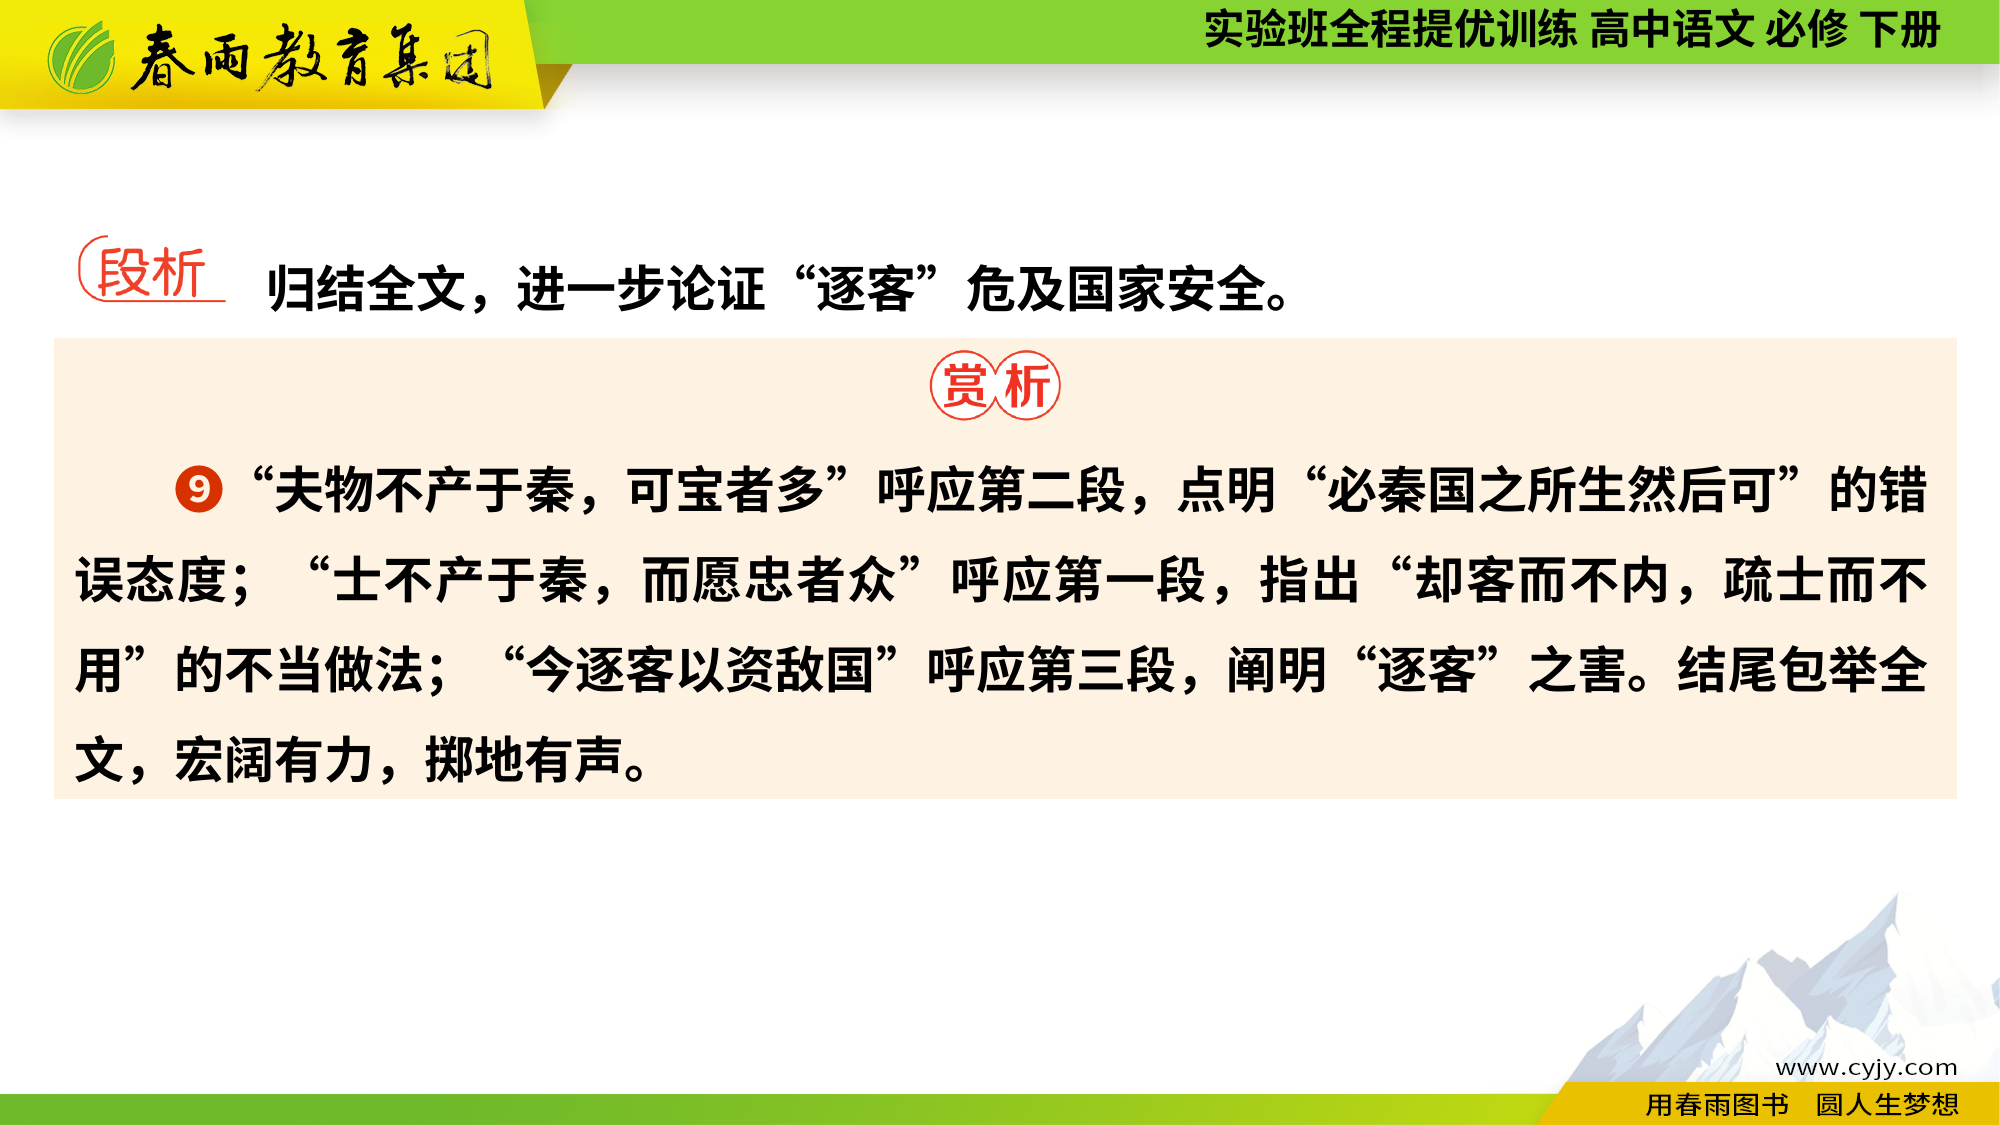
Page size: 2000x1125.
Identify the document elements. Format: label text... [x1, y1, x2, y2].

text_box 归结全文，进一步论证“逐客”危及国家安全。 [59, 219, 1944, 325]
picture [0, 0, 2000, 1125]
